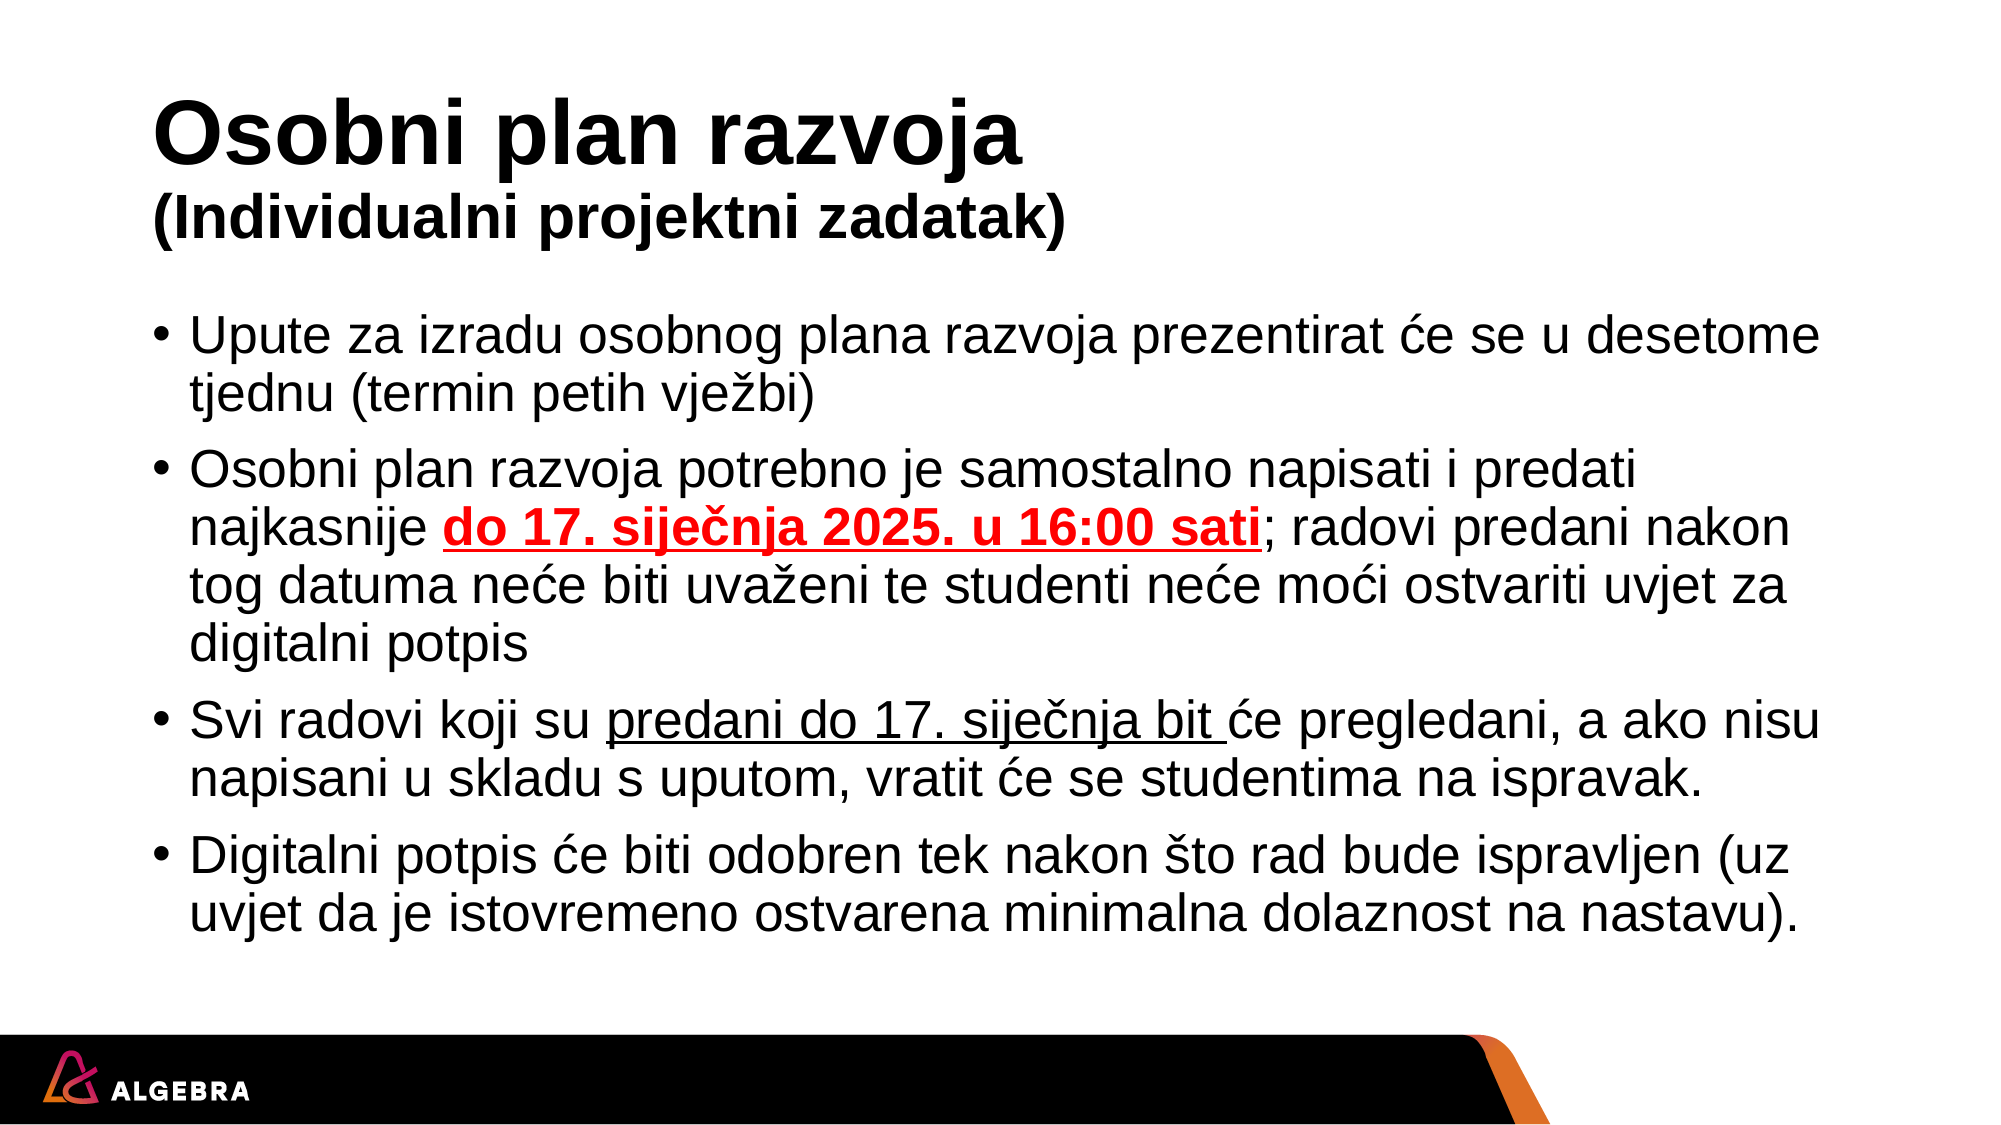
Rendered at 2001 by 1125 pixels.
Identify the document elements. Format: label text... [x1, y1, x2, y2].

picture [0, 1034, 1733, 1125]
title Osobni plan razvoja (Individualni projektni zadatak) [137, 59, 1863, 278]
list Upute za izradu osobnog plana razvoja prezentirat će se u desetome tjednu (termin petih vježbi) Osobni plan razvoja potrebno je samostalno napisati i predati najkasnije do 17. siječnja 2025. u 16:00 sati; radovi predani nakon tog datuma neće biti uvaženi te studenti neće moći ostvariti uvjet za digitalni potpis Svi radovi koji su predani do 17. siječnja bit će pregledani, a ako nisu napisani u skladu s uputom, vratit će se studentima na ispravak. Digitalni potpis će biti odobren tek nakon što rad bude ispravljen (uz uvjet da je istovremeno ostvarena minimalna dolaznost na nastavu). [137, 299, 1863, 1014]
